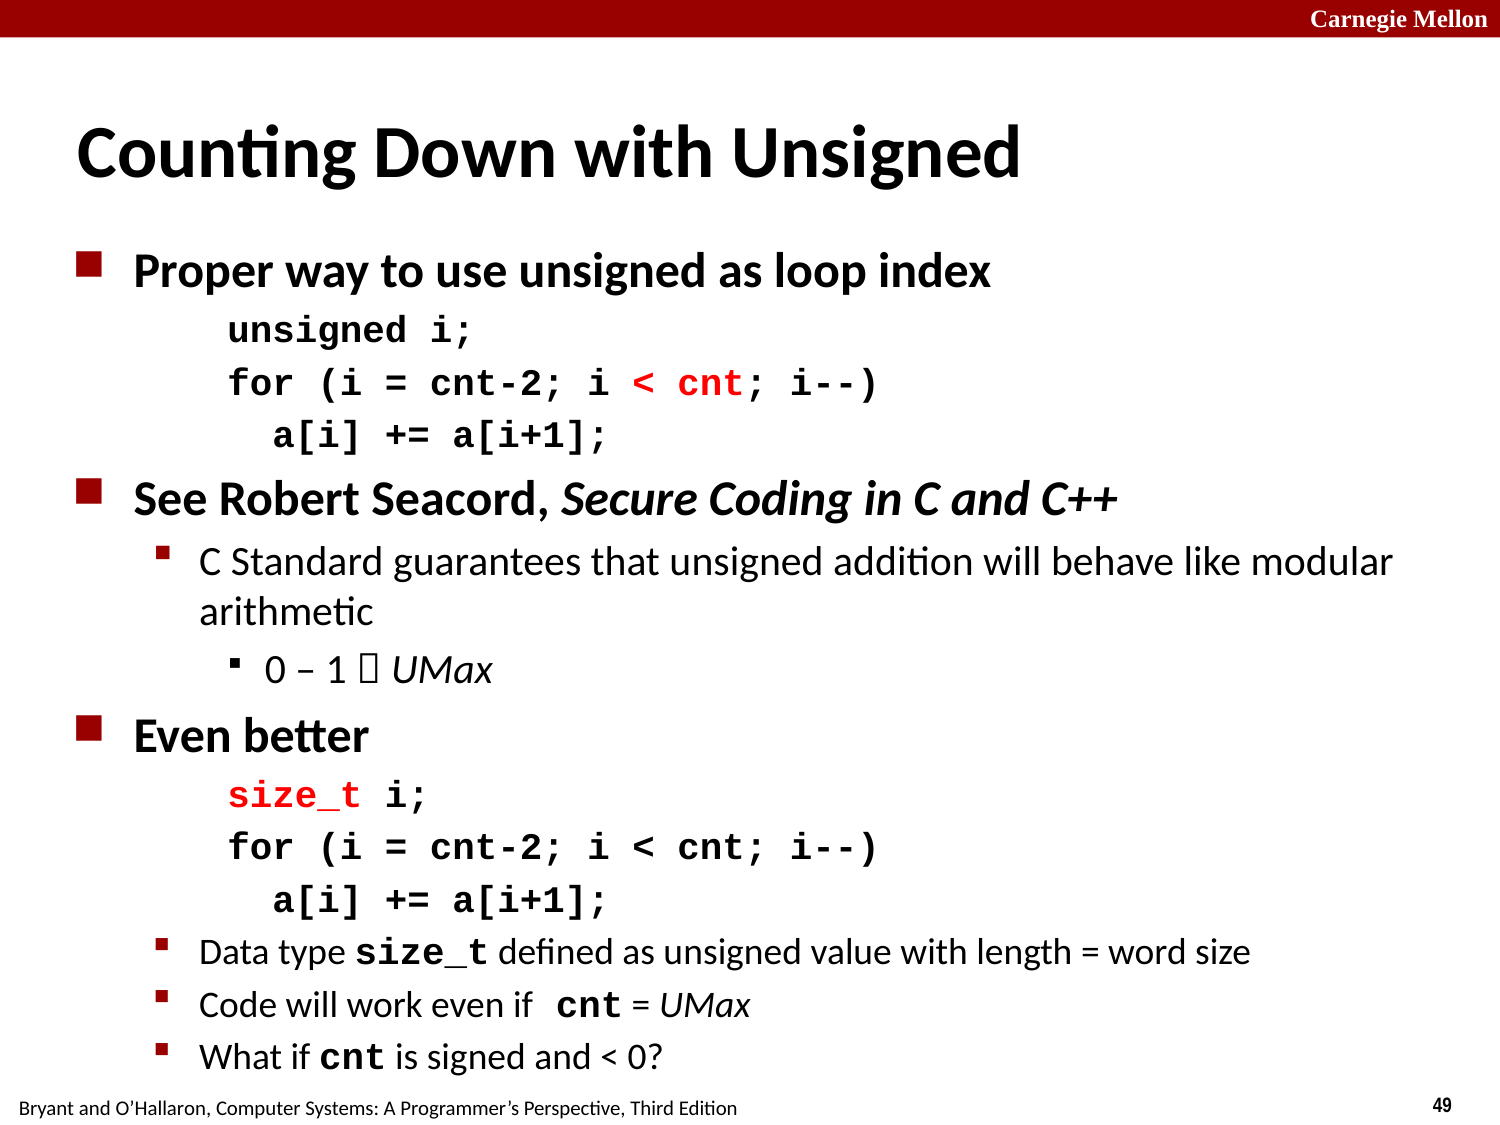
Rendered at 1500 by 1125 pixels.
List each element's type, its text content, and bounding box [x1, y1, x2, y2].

list Proper way to use unsigned as loop index unsigned i; for (i = cnt-2; i < cnt; i--) a[i] += a[i+1]; See Robert Seacord, Secure Coding in C and C++ C Standard guarantees that unsigned addition will behave like modular arithmetic 0 – 1  UMax Even better size_t i; for (i = cnt-2; i < cnt; i--) a[i] += a[i+1]; Data type size_t defined as unsigned value with length = word size Code will work even if cnt = UMax What if cnt is signed and < 0? [61, 230, 1426, 1088]
title Counting Down with Unsigned [62, 99, 1285, 195]
